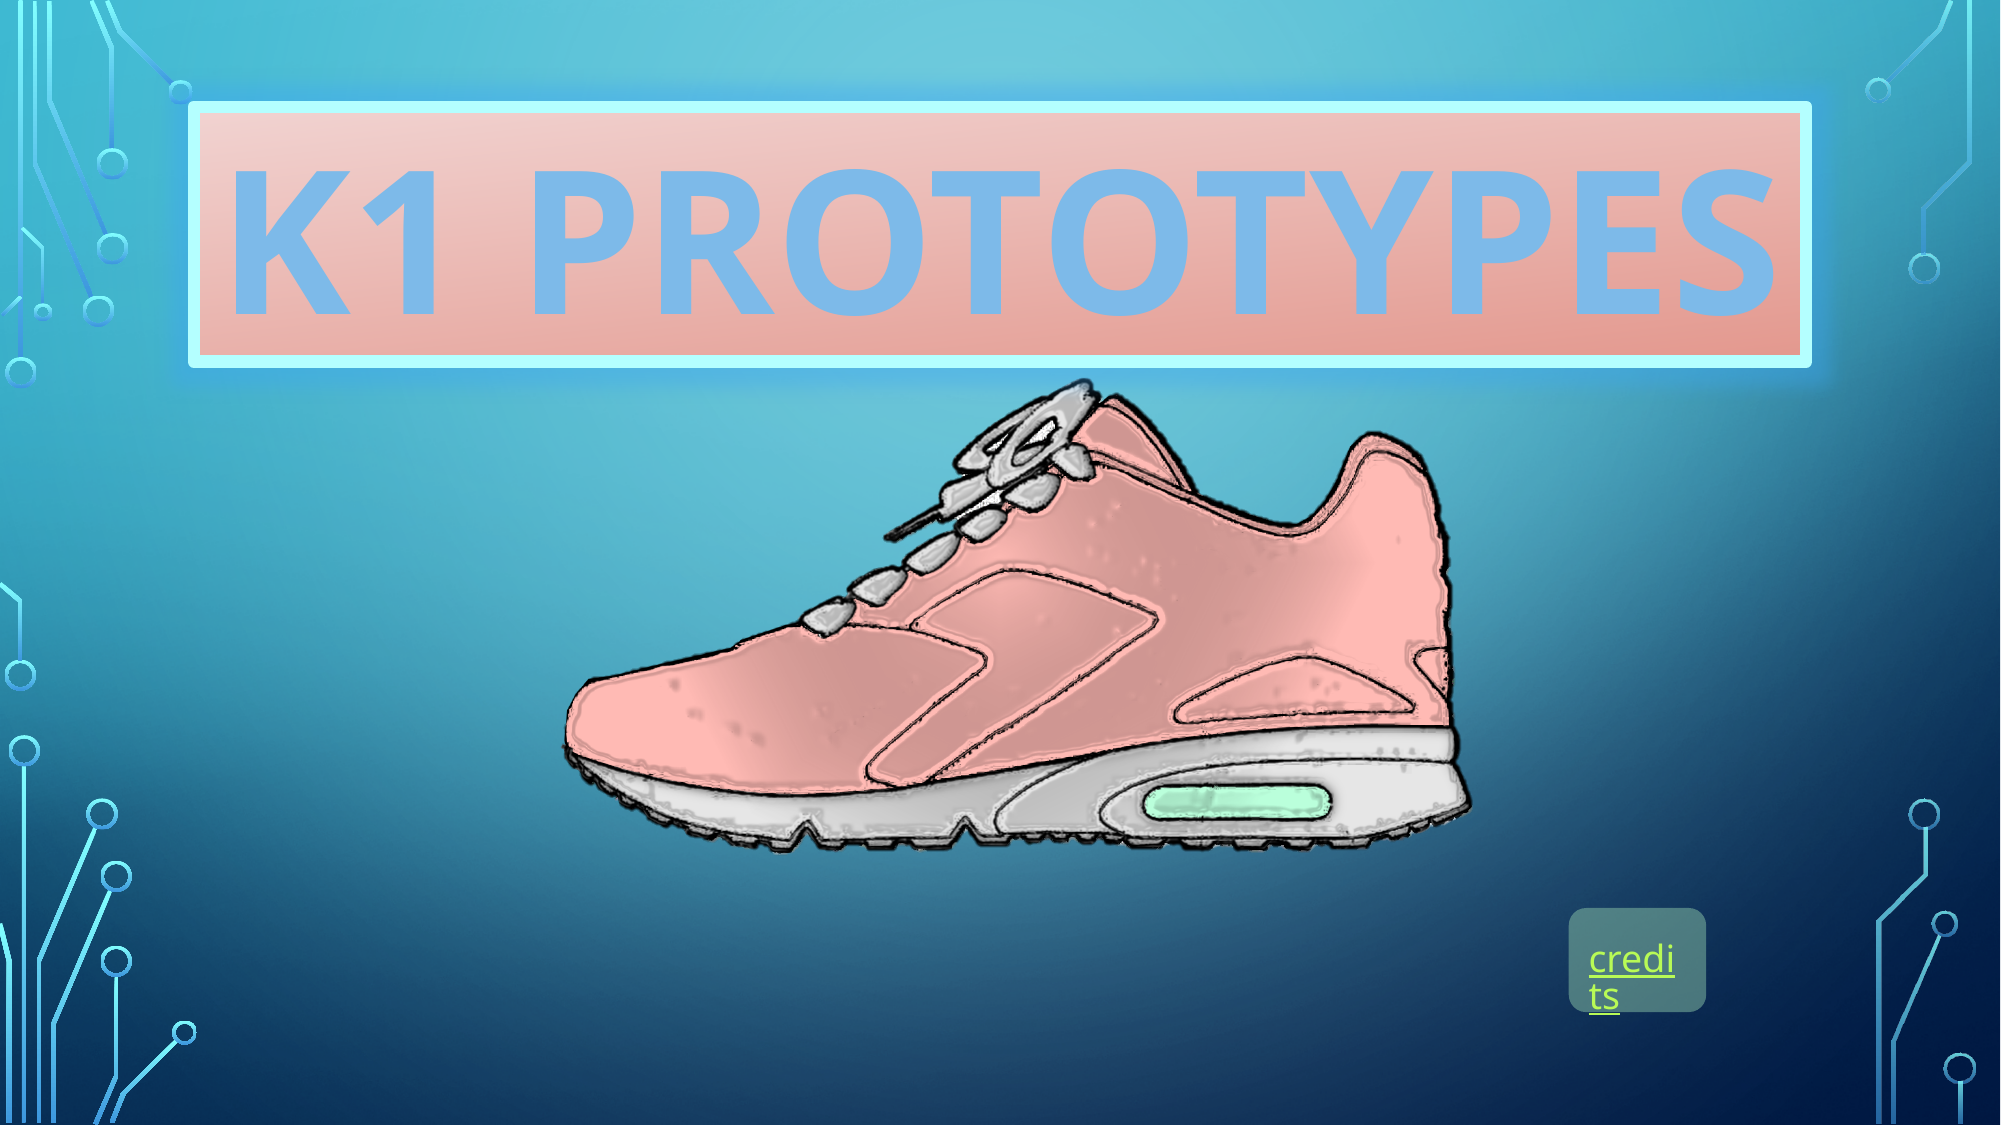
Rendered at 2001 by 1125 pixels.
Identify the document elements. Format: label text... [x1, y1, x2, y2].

text_box K1 PROTOTYPES [193, 106, 1807, 362]
text_box credits [1568, 907, 1707, 1013]
picture [362, 186, 1638, 939]
